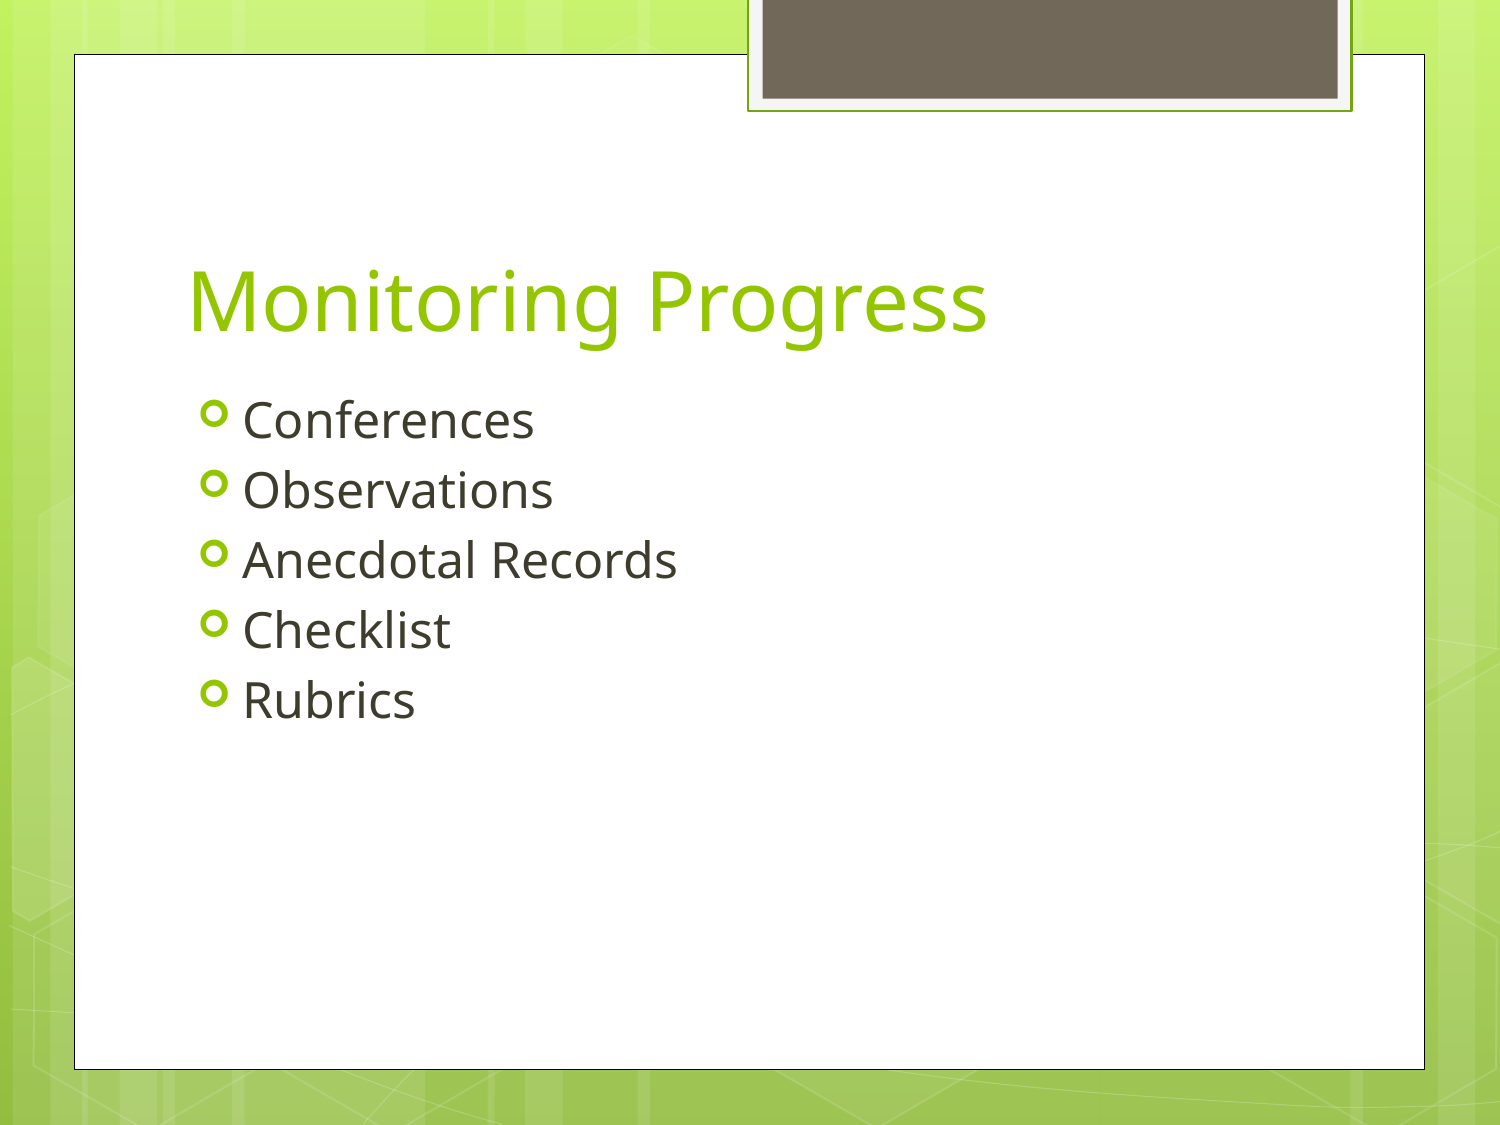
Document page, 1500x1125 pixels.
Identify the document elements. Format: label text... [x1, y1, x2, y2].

list Conferences Observations Anecdotal Records Checklist Rubrics [171, 381, 1283, 957]
title Monitoring Progress [171, 168, 1324, 357]
